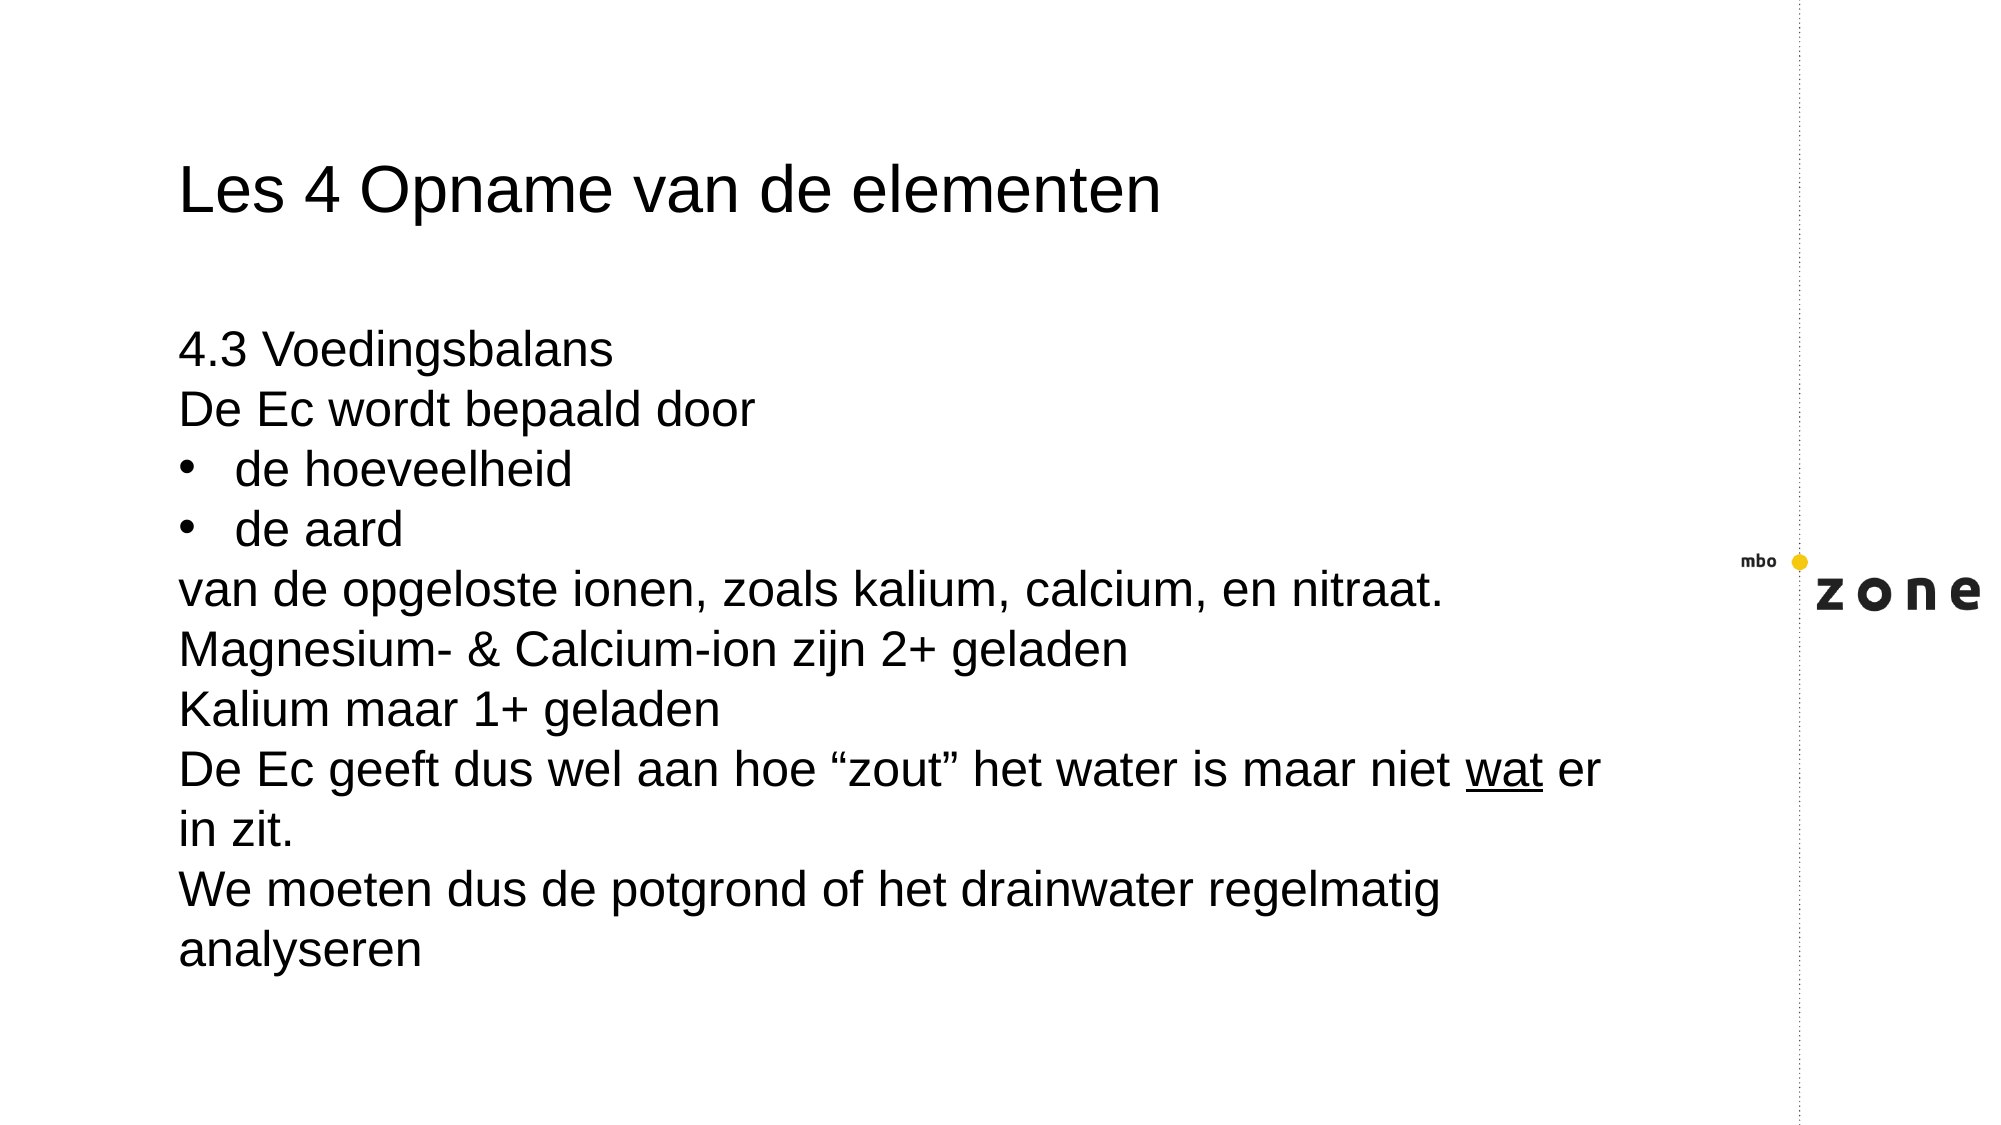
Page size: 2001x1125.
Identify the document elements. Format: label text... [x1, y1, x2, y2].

picture [1596, 0, 2001, 1125]
text_box Les 4 Opname van de elementen [163, 138, 1666, 234]
text_box 4.3 Voedingsbalans De Ec wordt bepaald door de hoeveelheid de aard van de opgeloste ionen, zoals kalium, calcium, en nitraat. Magnesium- & Calcium-ion zijn 2+ geladen Kalium maar 1+ geladen De Ec geeft dus wel aan hoe “zout” het water is maar niet wat er in zit. We moeten dus de potgrond of het drainwater regelmatig analyseren [163, 309, 1625, 1074]
